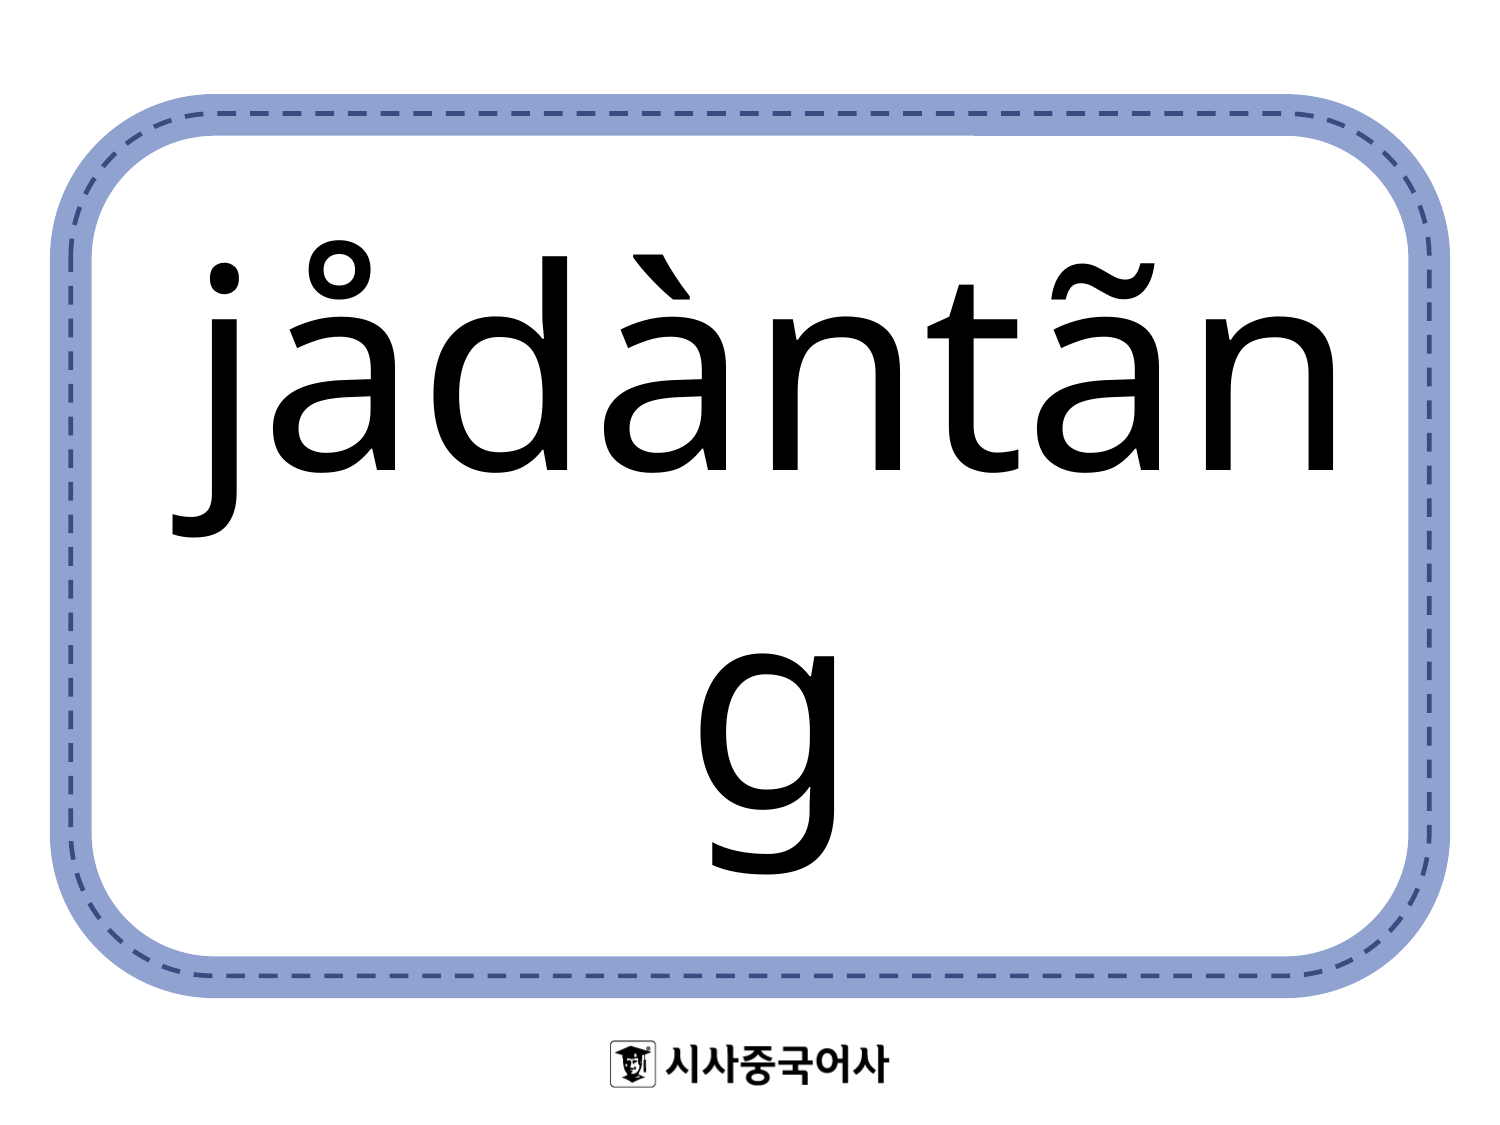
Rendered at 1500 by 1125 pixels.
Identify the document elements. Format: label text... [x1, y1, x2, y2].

picture [602, 1034, 898, 1094]
text_box jådàntãng [167, 195, 1376, 858]
